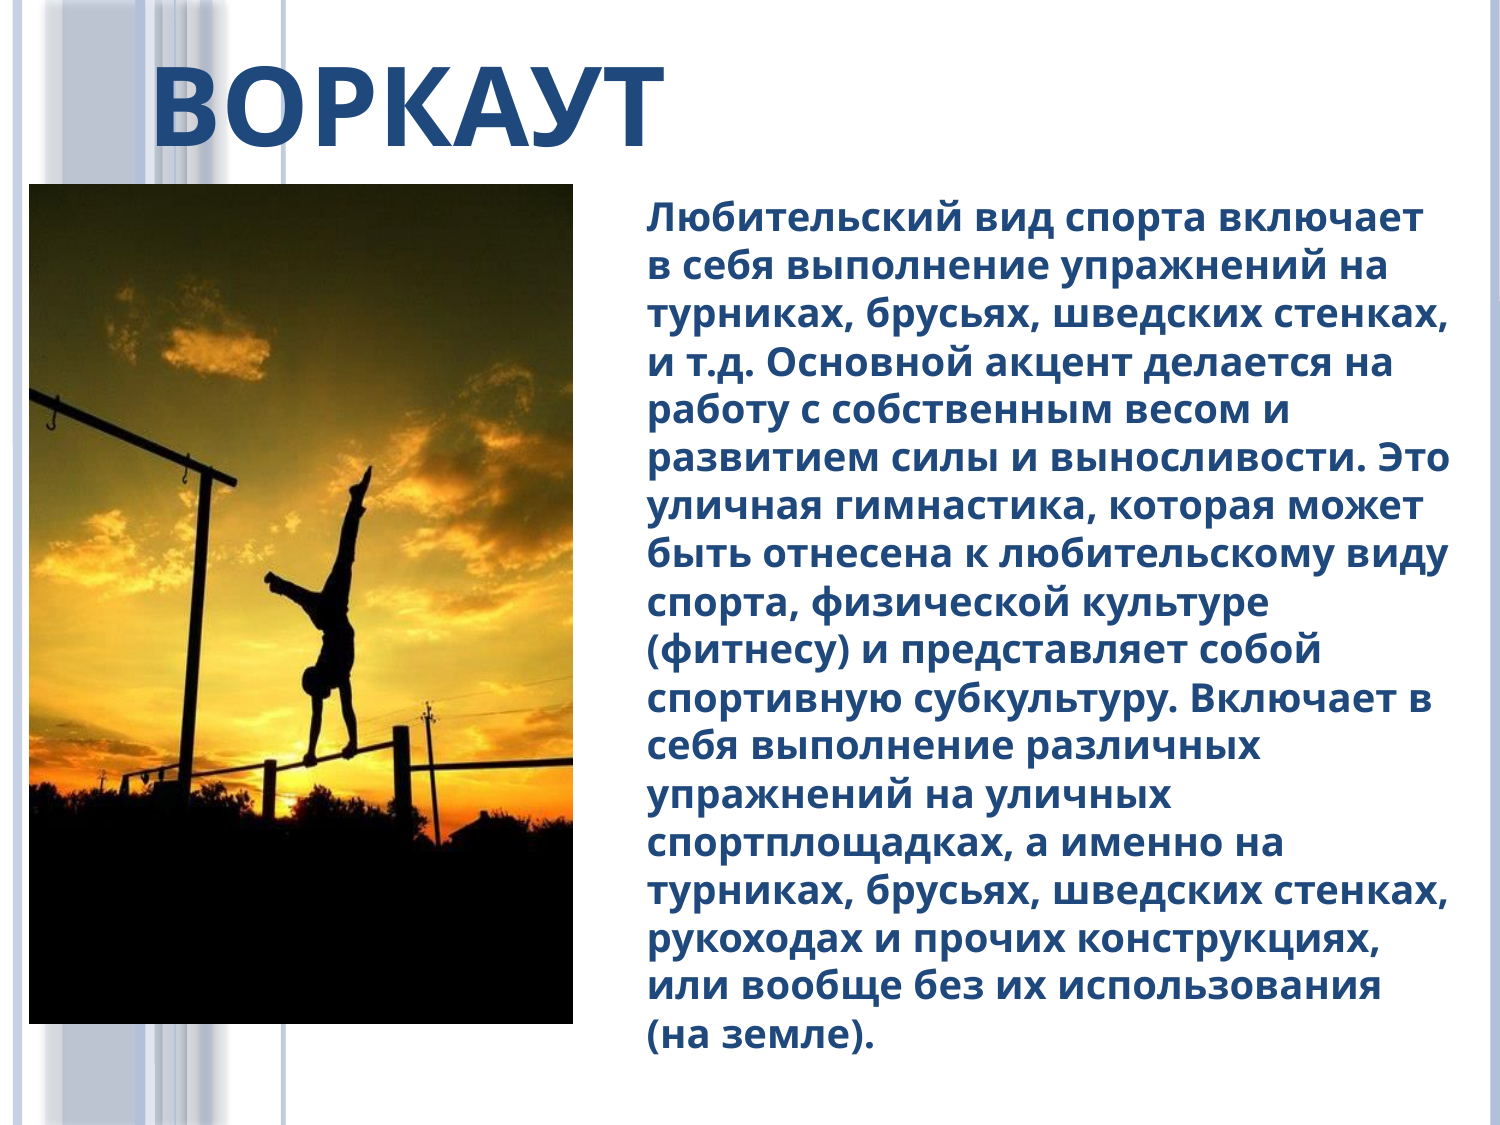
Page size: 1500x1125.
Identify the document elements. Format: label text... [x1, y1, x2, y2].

title Воркаут [132, 0, 1497, 327]
subtitle Любительский вид спорта включает в себя выполнение упражнений на турниках, брусьях, шведских стенках, и т.д. Основной акцент делается на работу с собственным весом и развитием силы и выносливости. Это уличная гимнастика, которая может быть отнесена к любительскому виду спорта, физической культуре (фитнесу) и представляет собой спортивную субкультуру. Включает в себя выполнение различных упражнений на уличных спортплощадках, а именно на турниках, брусьях, шведских стенках, рукоходах и прочих конструкциях, или вообще без их использования (на земле). [631, 184, 1471, 1125]
picture [28, 183, 574, 1024]
